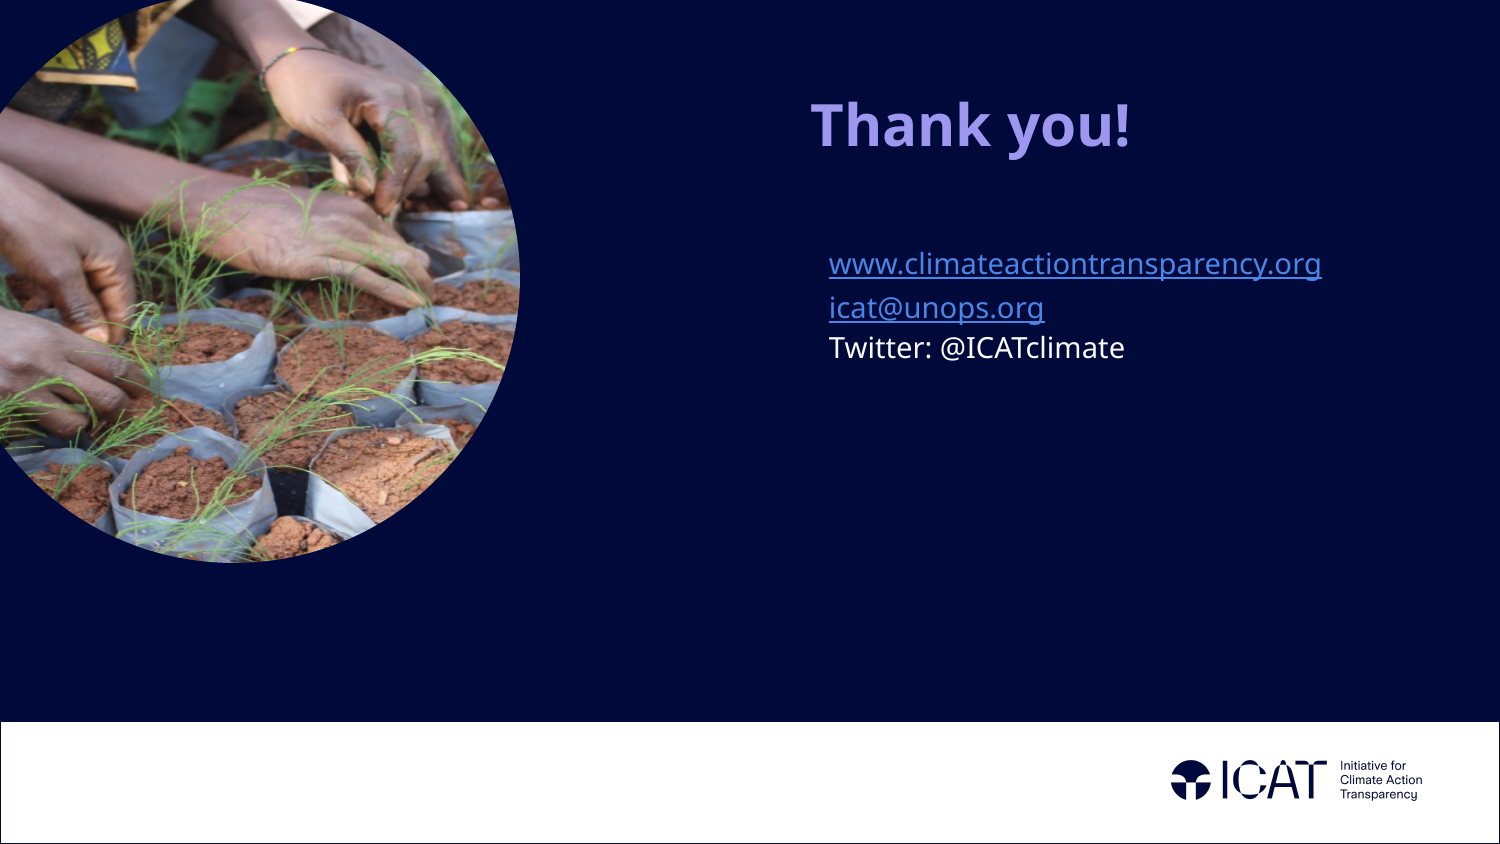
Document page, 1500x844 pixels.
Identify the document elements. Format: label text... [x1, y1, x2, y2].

title Thank you! [795, 72, 1487, 258]
picture [0, 0, 521, 564]
picture [1171, 724, 1459, 835]
subtitle www.climateactiontransparency.org icat@unops.org Twitter: @ICATclimate [813, 230, 1468, 341]
